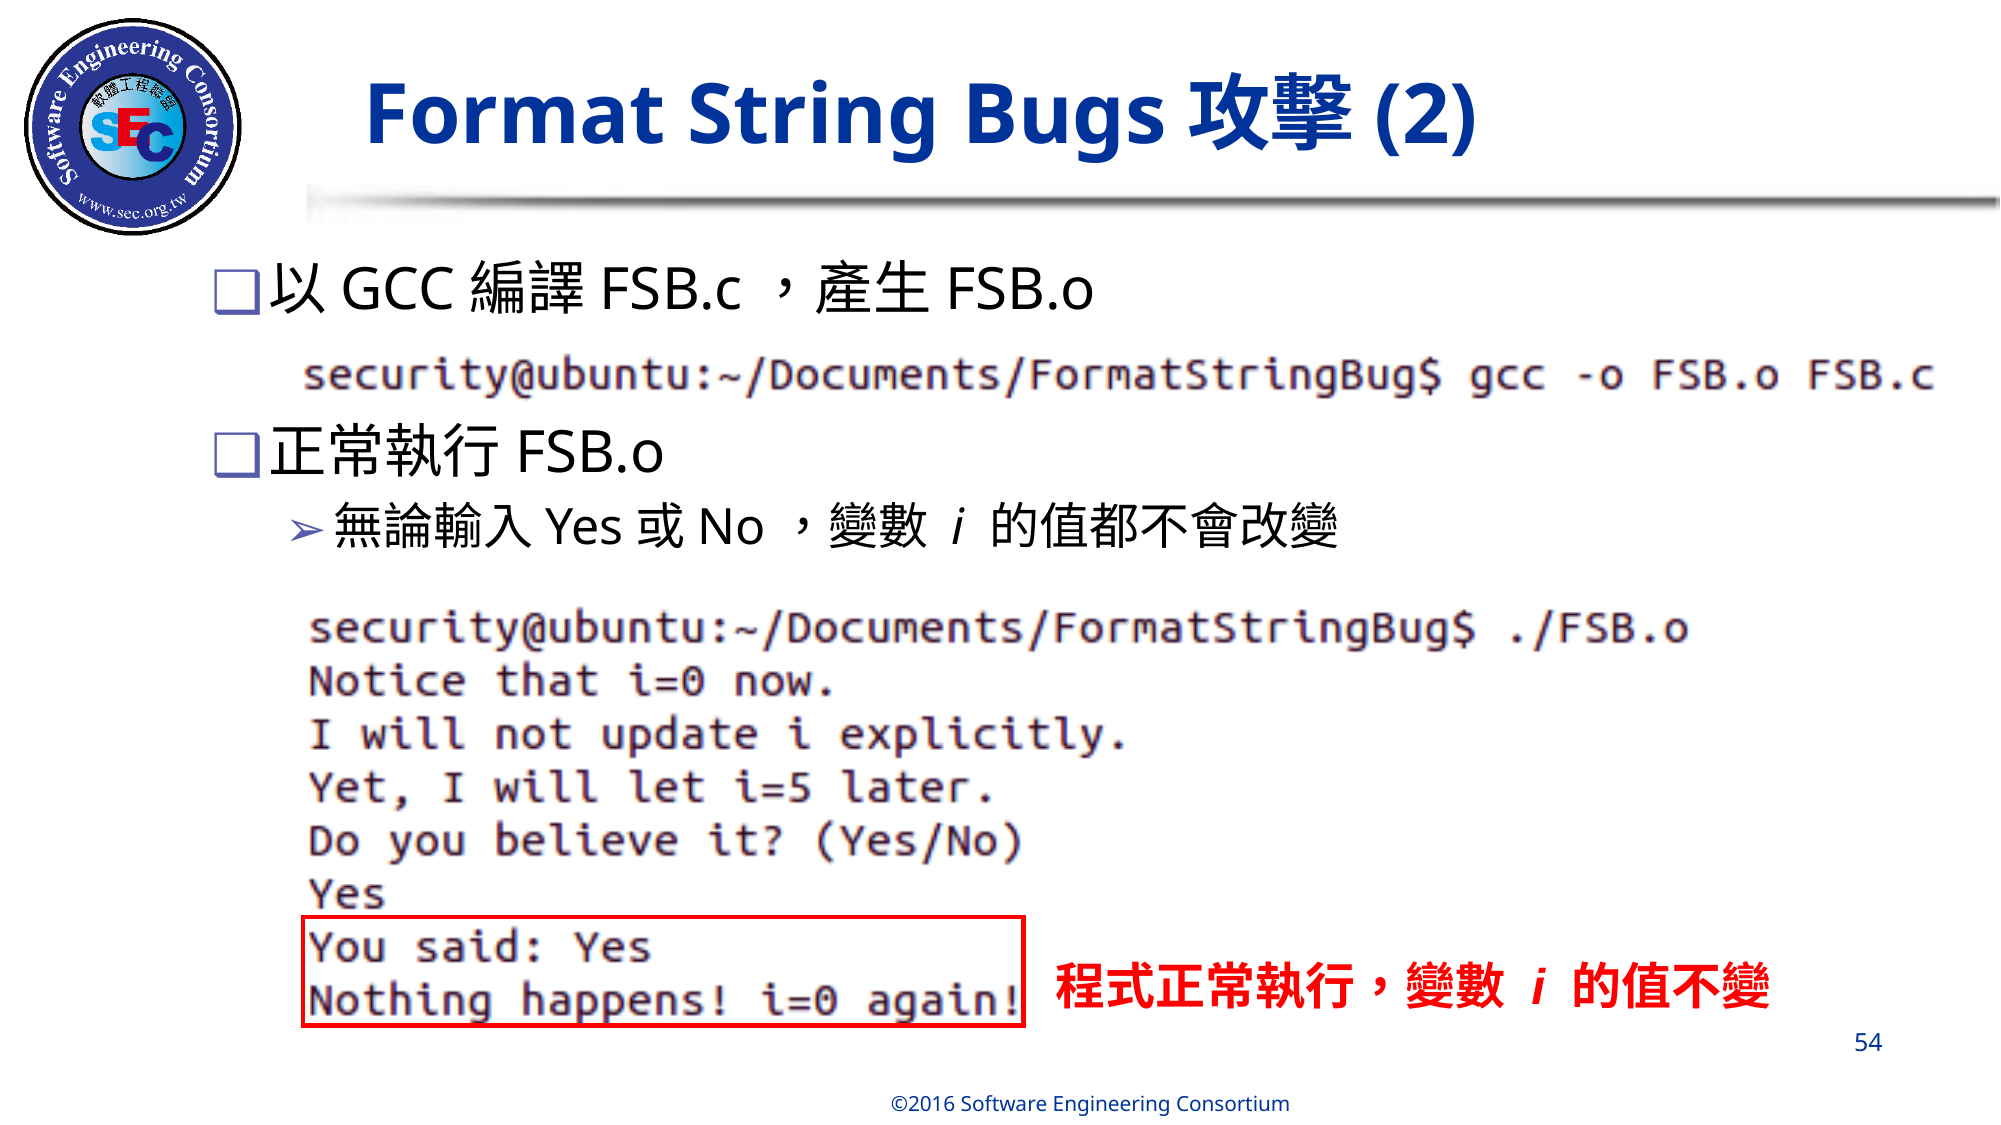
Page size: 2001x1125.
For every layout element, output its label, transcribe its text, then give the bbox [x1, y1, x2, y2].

picture [306, 184, 2000, 223]
list 以GCC編譯FSB.c，產生FSB.o 正常執行FSB.o 無論輸入Yes或No，變數 i 的值都不會改變 [196, 243, 1898, 1000]
text_box 程式正常執行，變數 i 的值不變 [1702, 947, 1815, 1019]
picture [302, 349, 1943, 405]
slide_number ‹#› [1481, 1019, 1898, 1094]
title Format String Bugs攻擊(2) [348, 42, 2000, 179]
picture [0, 0, 265, 259]
picture [309, 604, 1698, 1028]
